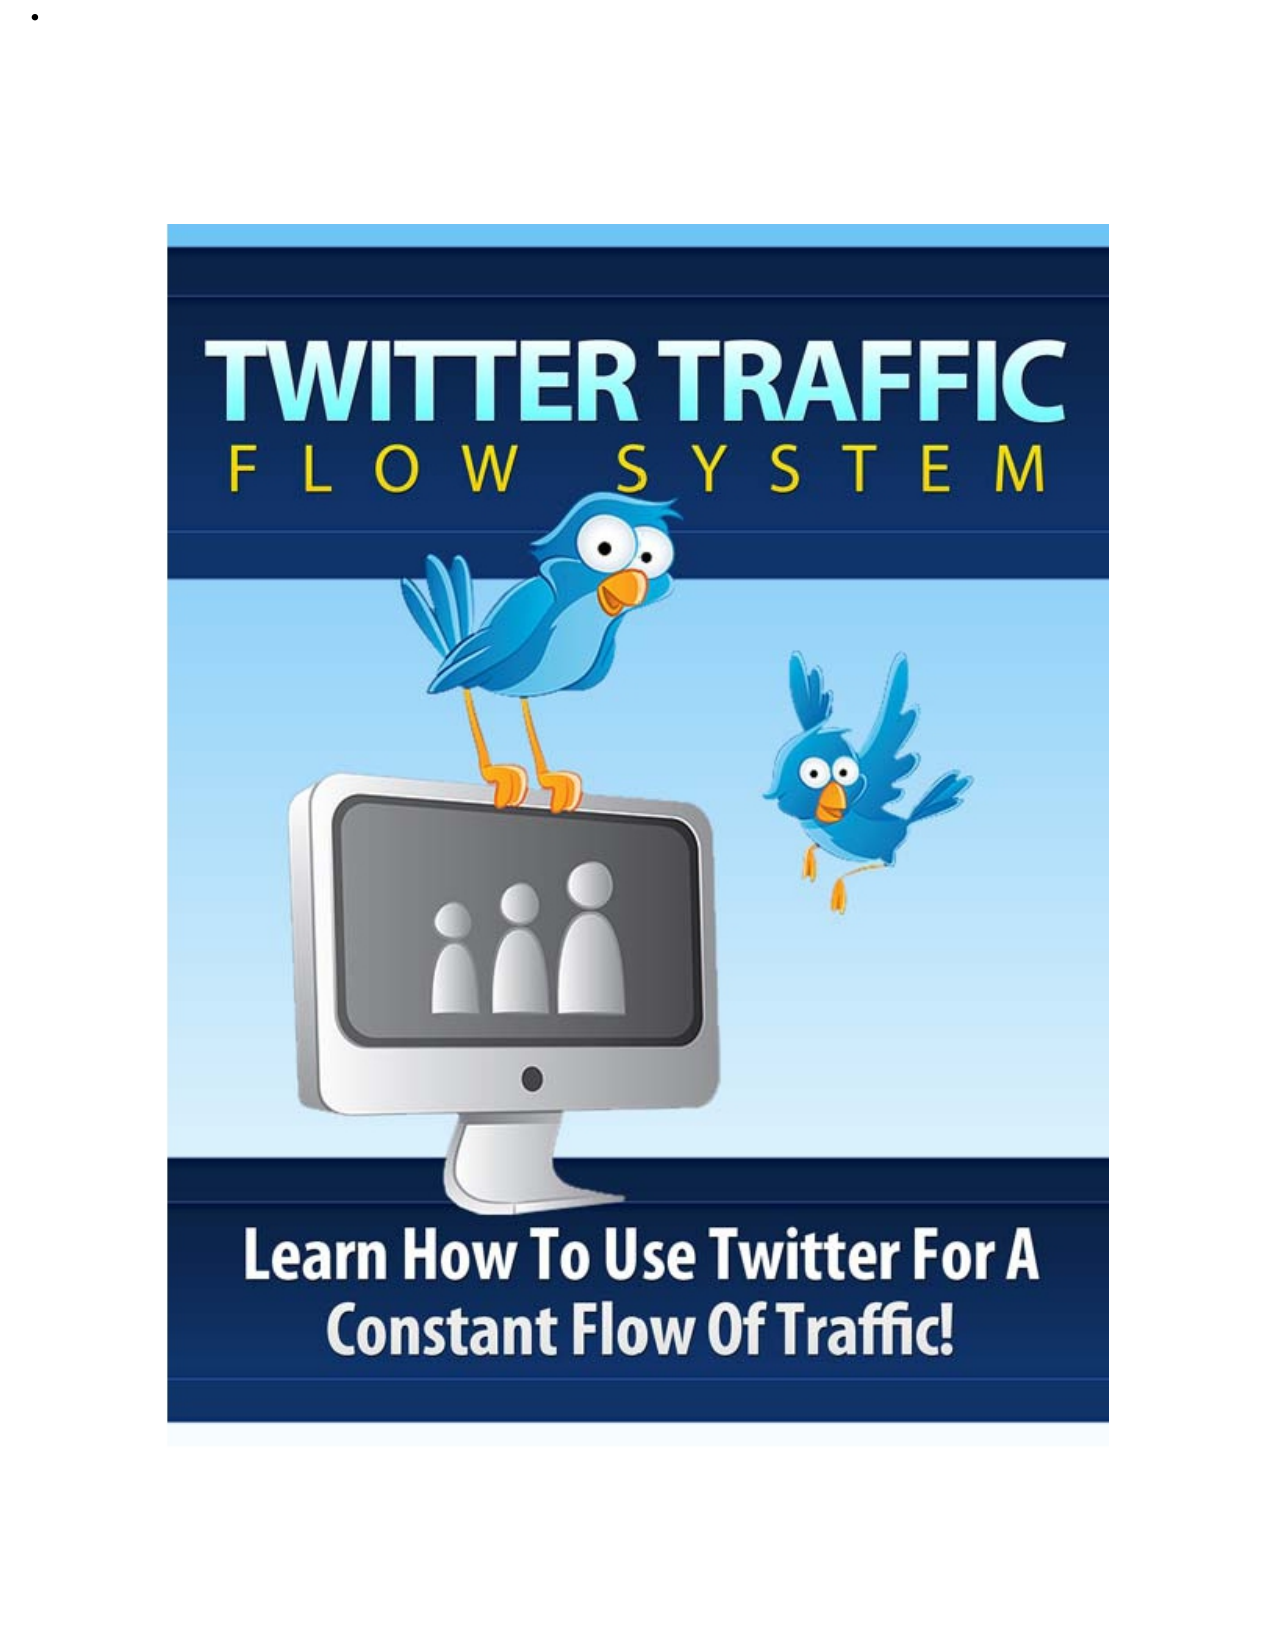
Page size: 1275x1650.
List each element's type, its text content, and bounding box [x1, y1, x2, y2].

picture [166, 224, 1109, 1449]
text_box • [30, 2, 40, 39]
